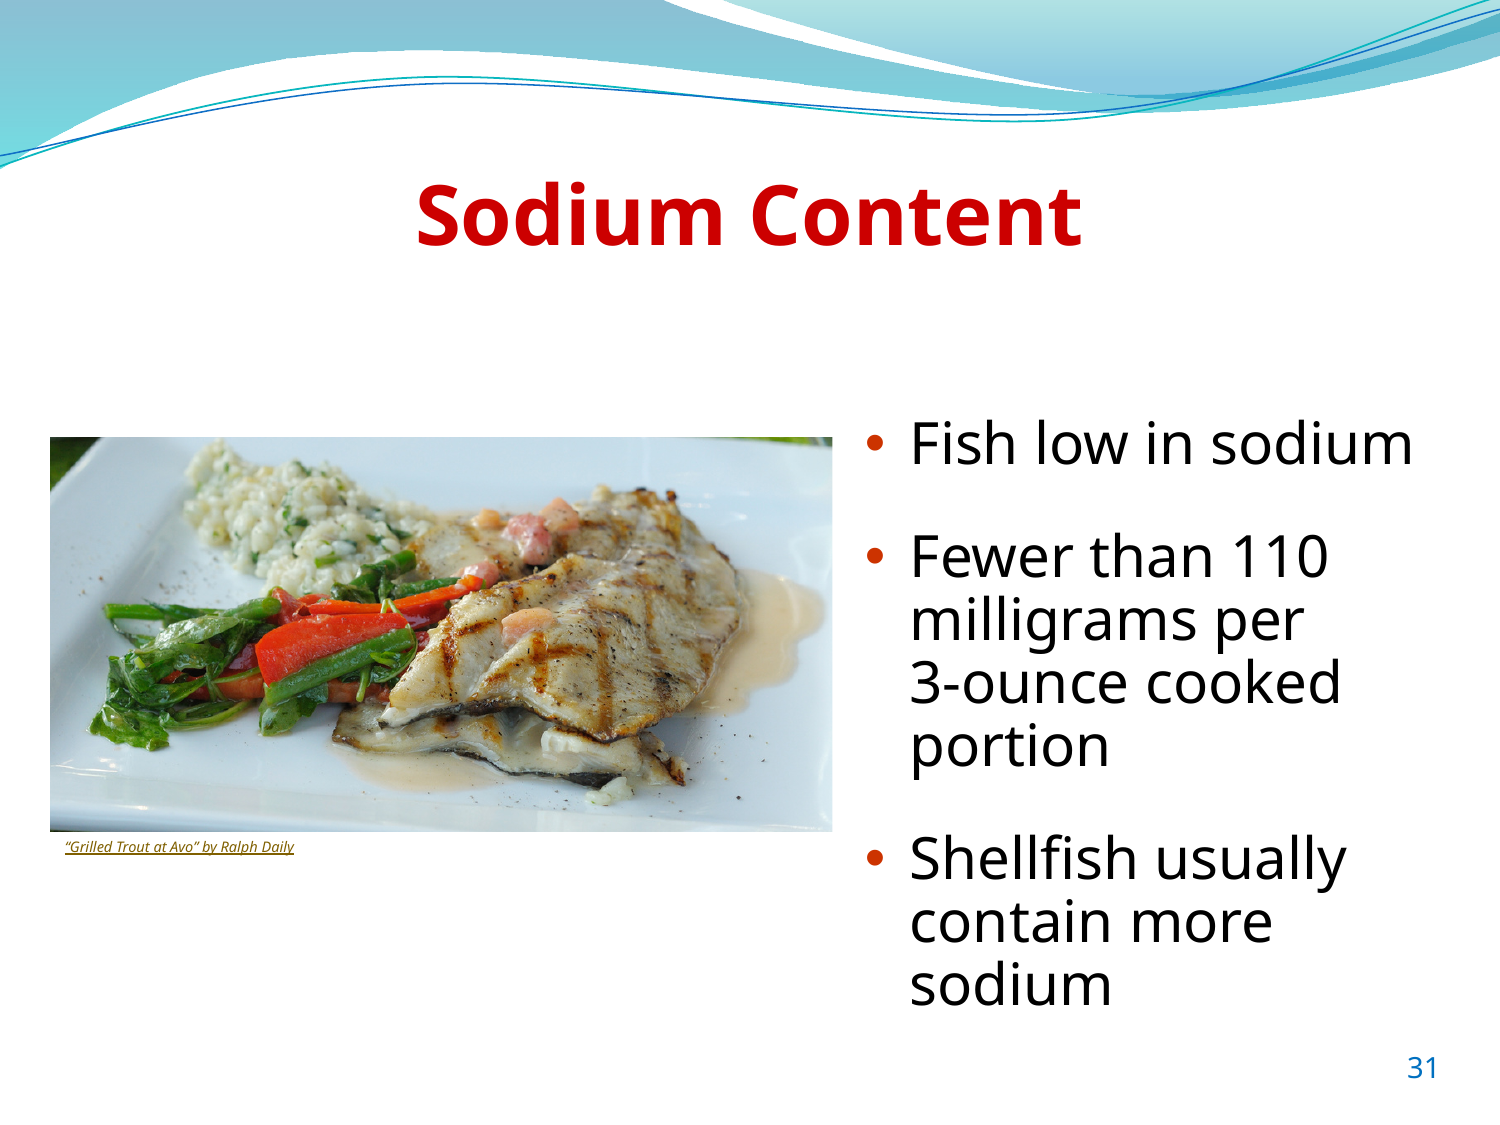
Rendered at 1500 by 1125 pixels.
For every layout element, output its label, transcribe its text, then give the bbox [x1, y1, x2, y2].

text_box “Grilled Trout at Avo” by Ralph Daily [49, 840, 363, 865]
text_box 31 [1349, 1012, 1498, 1125]
list Fish low in sodium Fewer than 110 milligrams per 3-ounce cooked portion Shellfish usually contain more sodium [849, 407, 1498, 988]
picture [49, 437, 833, 832]
title Sodium Content [0, 0, 1500, 263]
